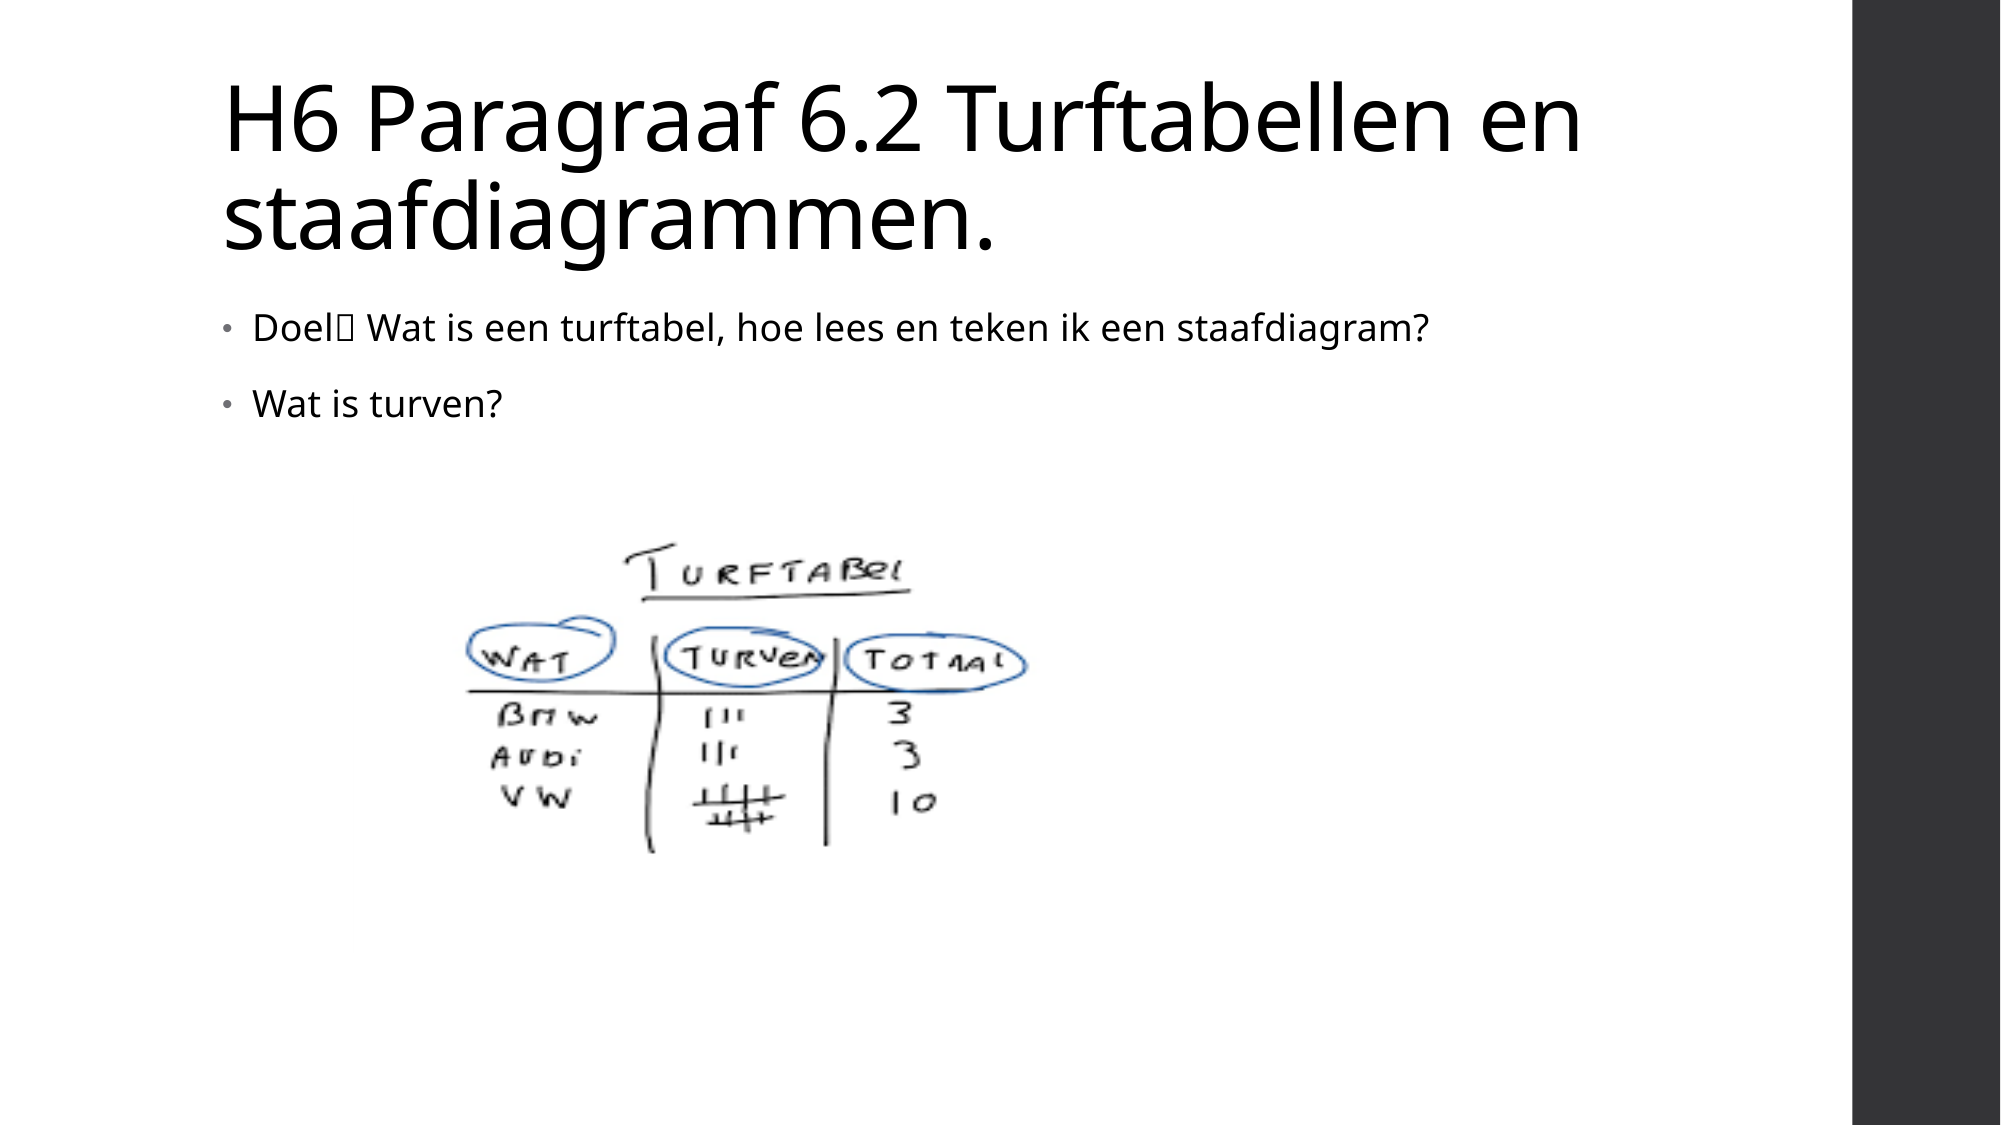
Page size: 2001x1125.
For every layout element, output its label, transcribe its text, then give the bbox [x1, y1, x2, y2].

title H6 Paragraaf 6.2 Turftabellen en staafdiagrammen. [206, 60, 1797, 278]
list Doel Wat is een turftabel, hoe lees en teken ik een staafdiagram? Wat is turven? [206, 299, 1617, 1014]
picture [352, 495, 1181, 954]
